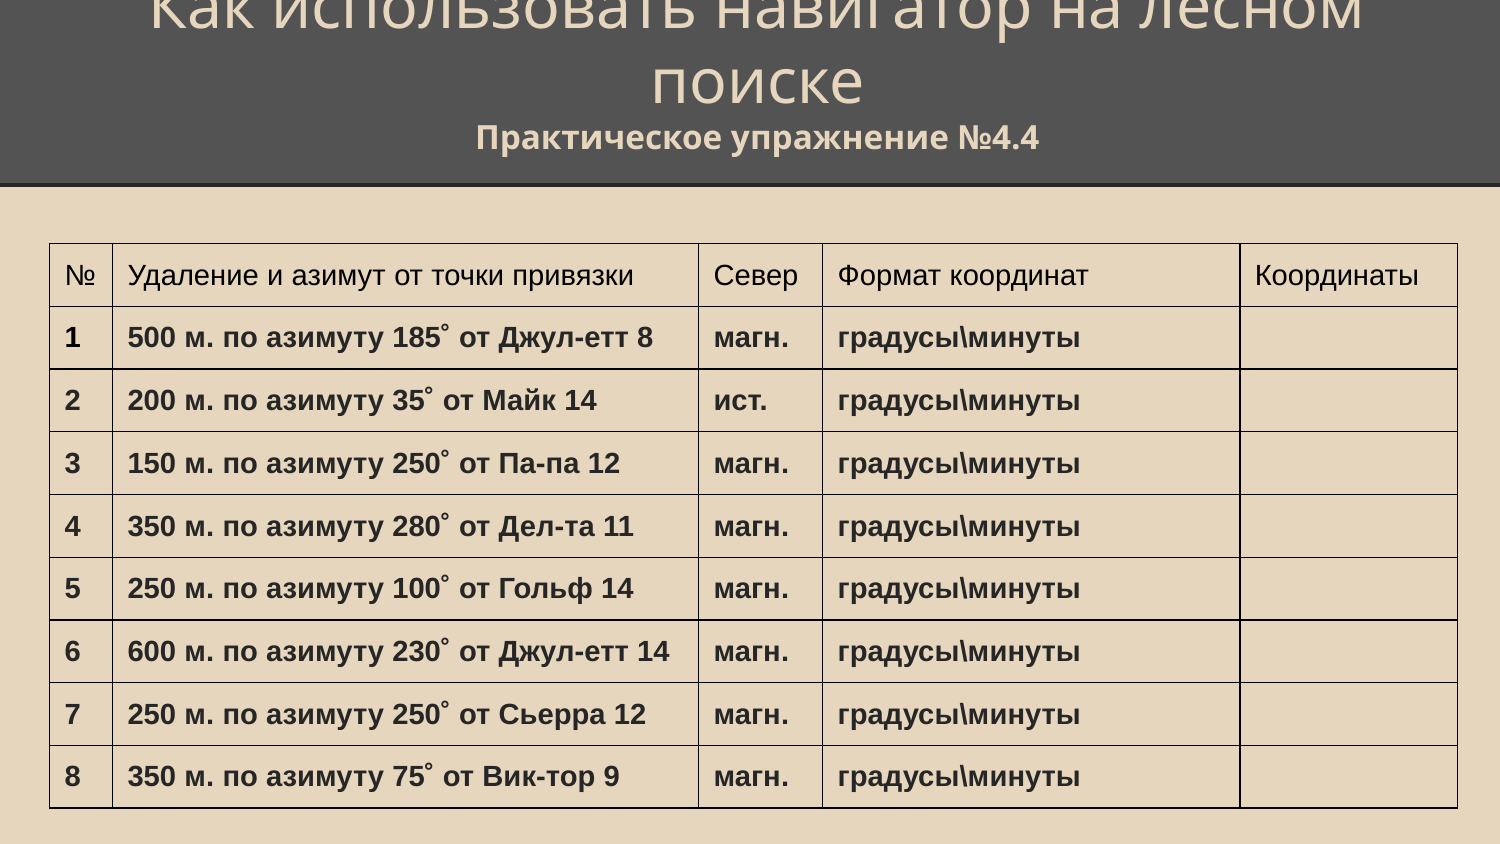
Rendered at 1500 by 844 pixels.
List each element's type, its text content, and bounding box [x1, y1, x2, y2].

table_cell 500 м. по азимуту 185˚ от Джул-етт 8 [113, 307, 698, 368]
table_cell градусы\минуты [823, 558, 1239, 619]
table_cell магн. [699, 432, 822, 494]
table_header Формат координат [823, 244, 1239, 306]
table_cell магн. [699, 683, 822, 745]
table_cell градусы\минуты [823, 307, 1239, 368]
table_cell 8 [50, 746, 112, 807]
table_cell 600 м. по азимуту 230˚ от Джул-етт 14 [113, 621, 698, 682]
table_cell 350 м. по азимуту 280˚ от Дел-та 11 [113, 495, 698, 557]
table_cell 250 м. по азимуту 250˚ от Сьерра 12 [113, 683, 698, 745]
table_cell 2 [50, 370, 112, 431]
table_cell [1241, 307, 1457, 368]
table_cell магн. [699, 558, 822, 619]
table_cell [1241, 683, 1457, 745]
table_cell градусы\минуты [823, 683, 1239, 745]
table_cell ист. [699, 370, 822, 431]
table_cell 6 [50, 621, 112, 682]
table_cell градусы\минуты [823, 746, 1239, 807]
table_cell 3 [50, 432, 112, 494]
table_cell магн. [699, 495, 822, 557]
table_header Удаление и азимут от точки привязки [113, 244, 698, 306]
title Как использовать навигатор на лесном поиске Практическое упражнение №4.4 [24, 10, 1492, 172]
table_cell 350 м. по азимуту 75˚ от Вик-тор 9 [113, 746, 698, 807]
table_cell магн. [699, 621, 822, 682]
table_cell 200 м. по азимуту 35˚ от Майк 14 [113, 370, 698, 431]
table_header Координаты [1241, 244, 1457, 306]
table_cell 150 м. по азимуту 250˚ от Па-па 12 [113, 432, 698, 494]
table_cell градусы\минуты [823, 370, 1239, 431]
table_cell 1 [50, 307, 112, 368]
table_cell [1241, 558, 1457, 619]
table_cell градусы\минуты [823, 621, 1239, 682]
table_header № [50, 244, 112, 306]
table_cell магн. [699, 307, 822, 368]
table_cell 7 [50, 683, 112, 745]
table_cell [1241, 495, 1457, 557]
table_cell магн. [699, 746, 822, 807]
table_cell [1241, 432, 1457, 494]
table_cell [1241, 621, 1457, 682]
table_cell 4 [50, 495, 112, 557]
table_header Север [699, 244, 822, 306]
table_cell 5 [50, 558, 112, 619]
table_cell градусы\минуты [823, 495, 1239, 557]
table_cell [1241, 370, 1457, 431]
table_cell [1241, 746, 1457, 807]
table_cell градусы\минуты [823, 432, 1239, 494]
table_cell 250 м. по азимуту 100˚ от Гольф 14 [113, 558, 698, 619]
